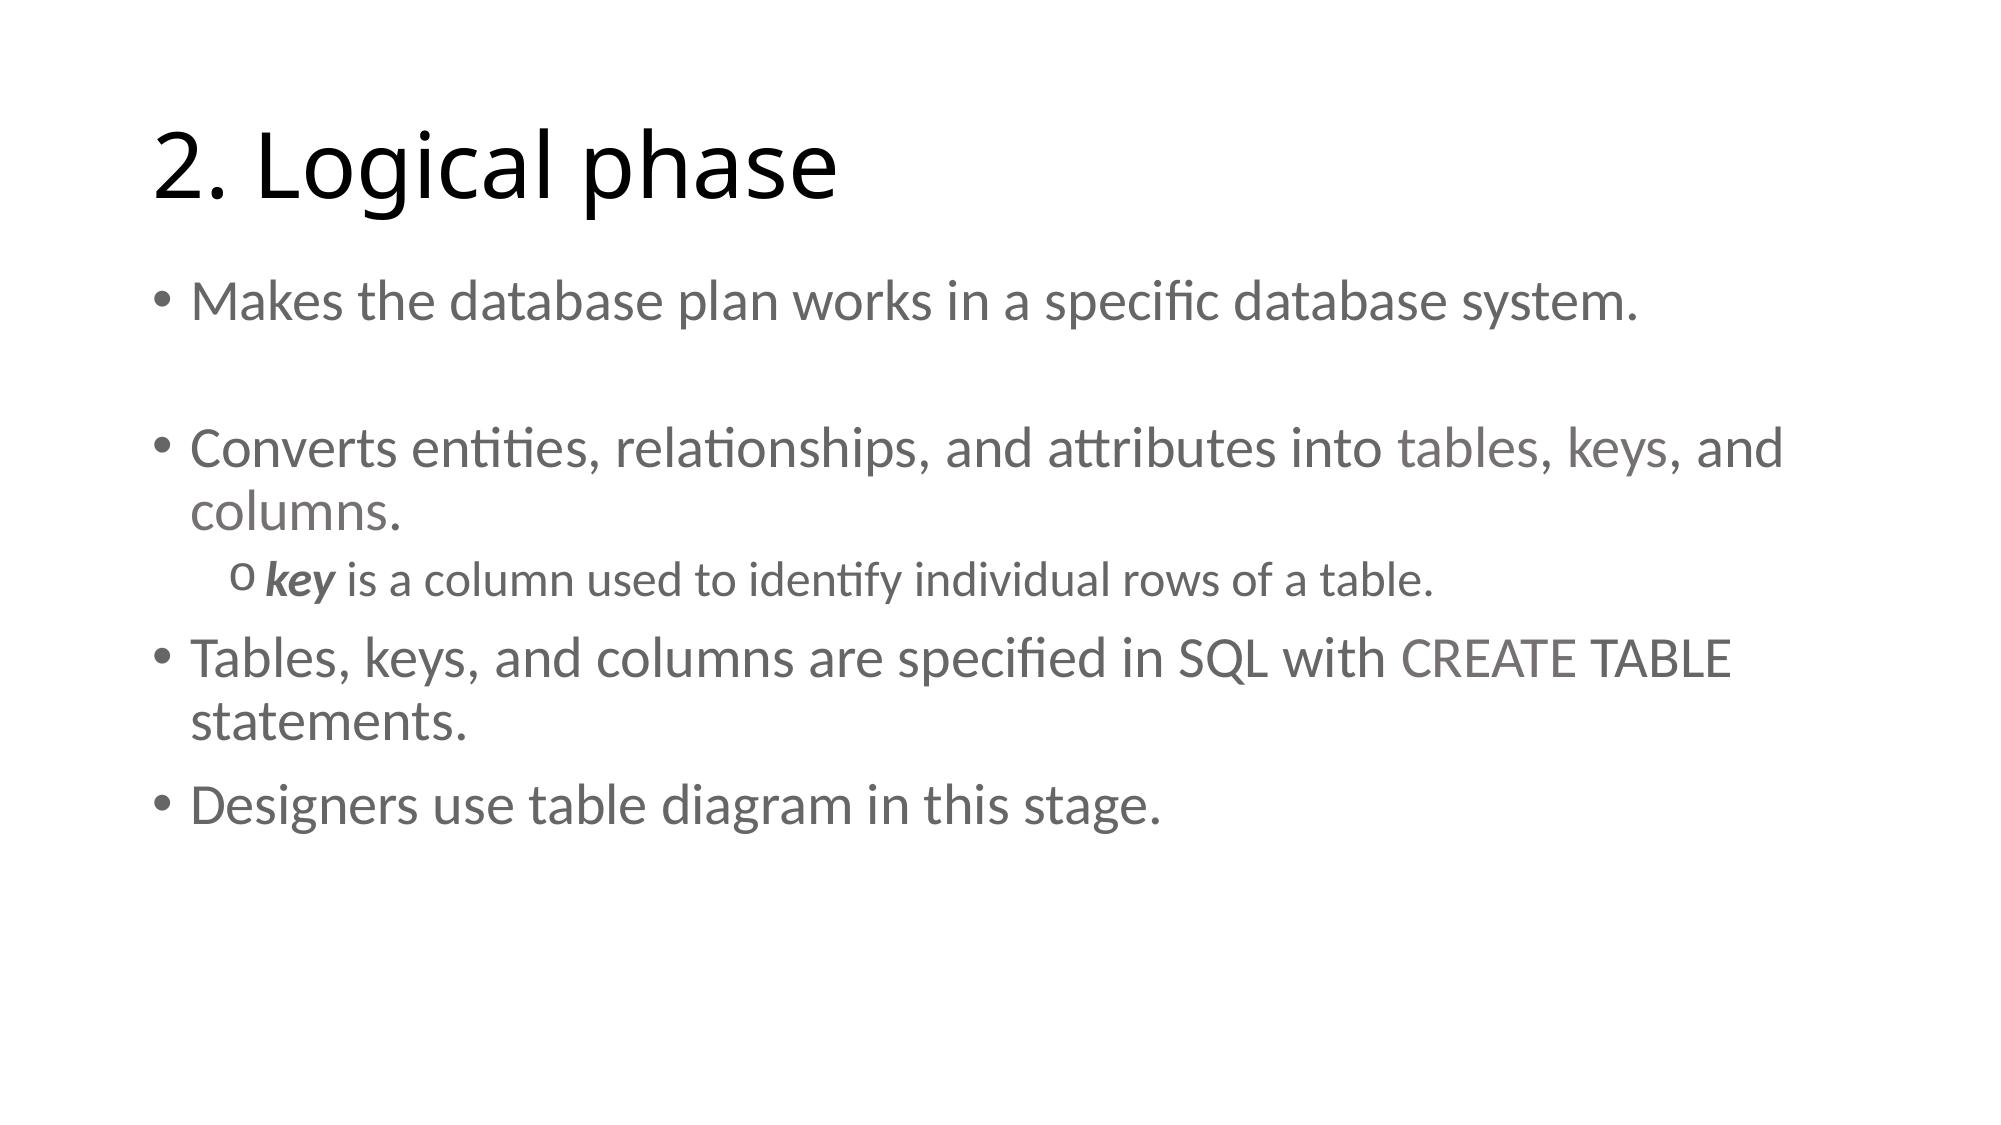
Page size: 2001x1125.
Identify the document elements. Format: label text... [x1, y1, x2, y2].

list Makes the database plan works in a specific database system. Converts entities, relationships, and attributes into tables, keys, and columns. key is a column used to identify individual rows of a table. Tables, keys, and columns are specified in SQL with CREATE TABLE statements. Designers use table diagram in this stage. [137, 262, 1828, 1016]
title 2. Logical phase [137, 59, 1863, 278]
